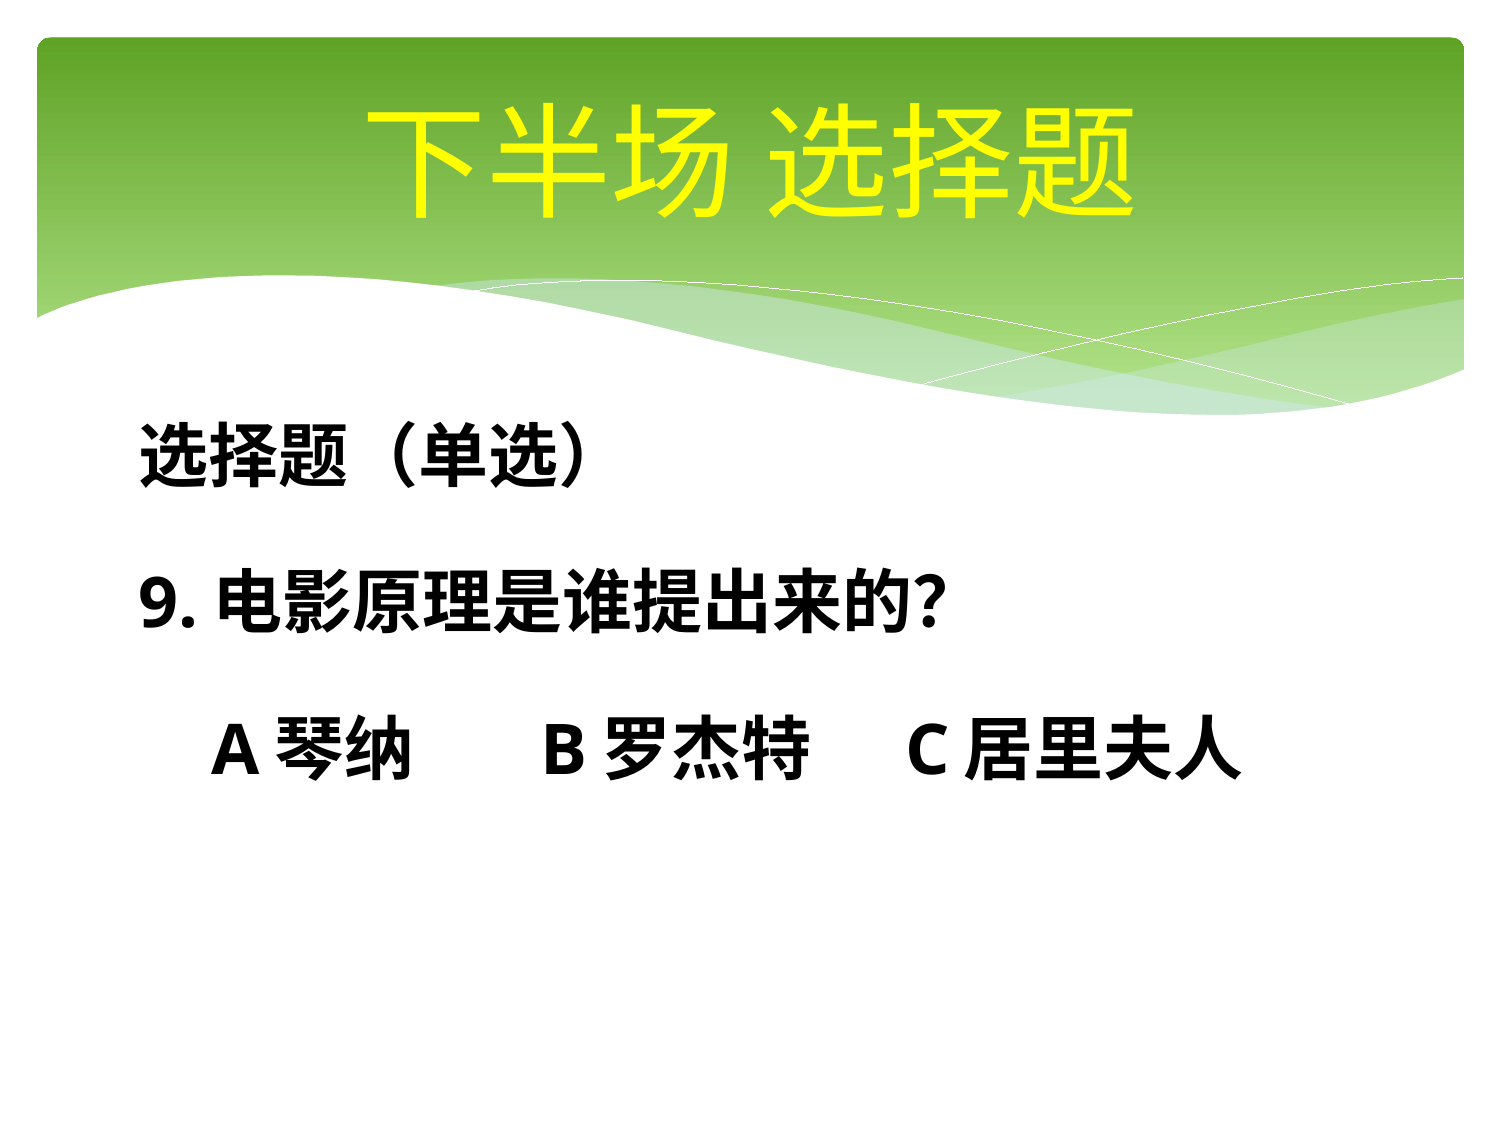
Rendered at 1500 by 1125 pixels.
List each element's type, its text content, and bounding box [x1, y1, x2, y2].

title 下半场 选择题 [75, 55, 1425, 261]
list 选择题（单选） 9.电影原理是谁提出来的？ A琴纳 B罗杰特 C居里夫人 [123, 361, 1459, 970]
